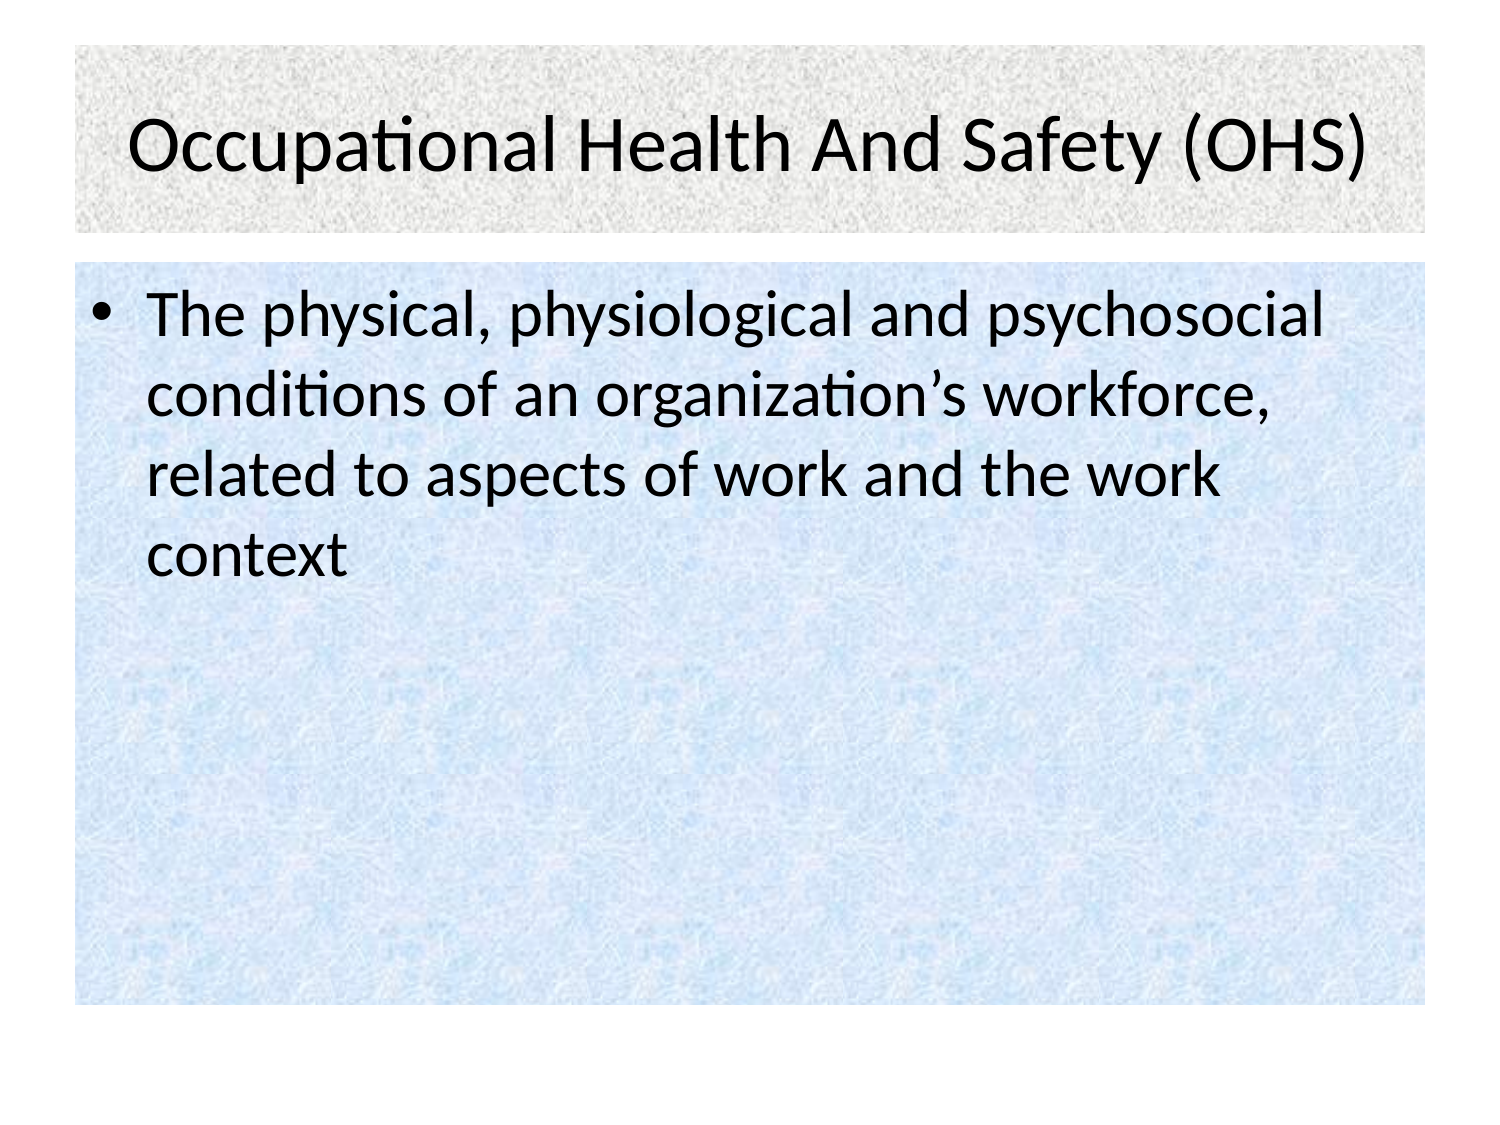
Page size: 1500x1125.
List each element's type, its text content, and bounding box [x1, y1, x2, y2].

title Occupational Health And Safety (OHS) [75, 45, 1425, 233]
list The physical, physiological and psychosocial conditions of an organization’s workforce, related to aspects of work and the work context [75, 262, 1425, 1005]
